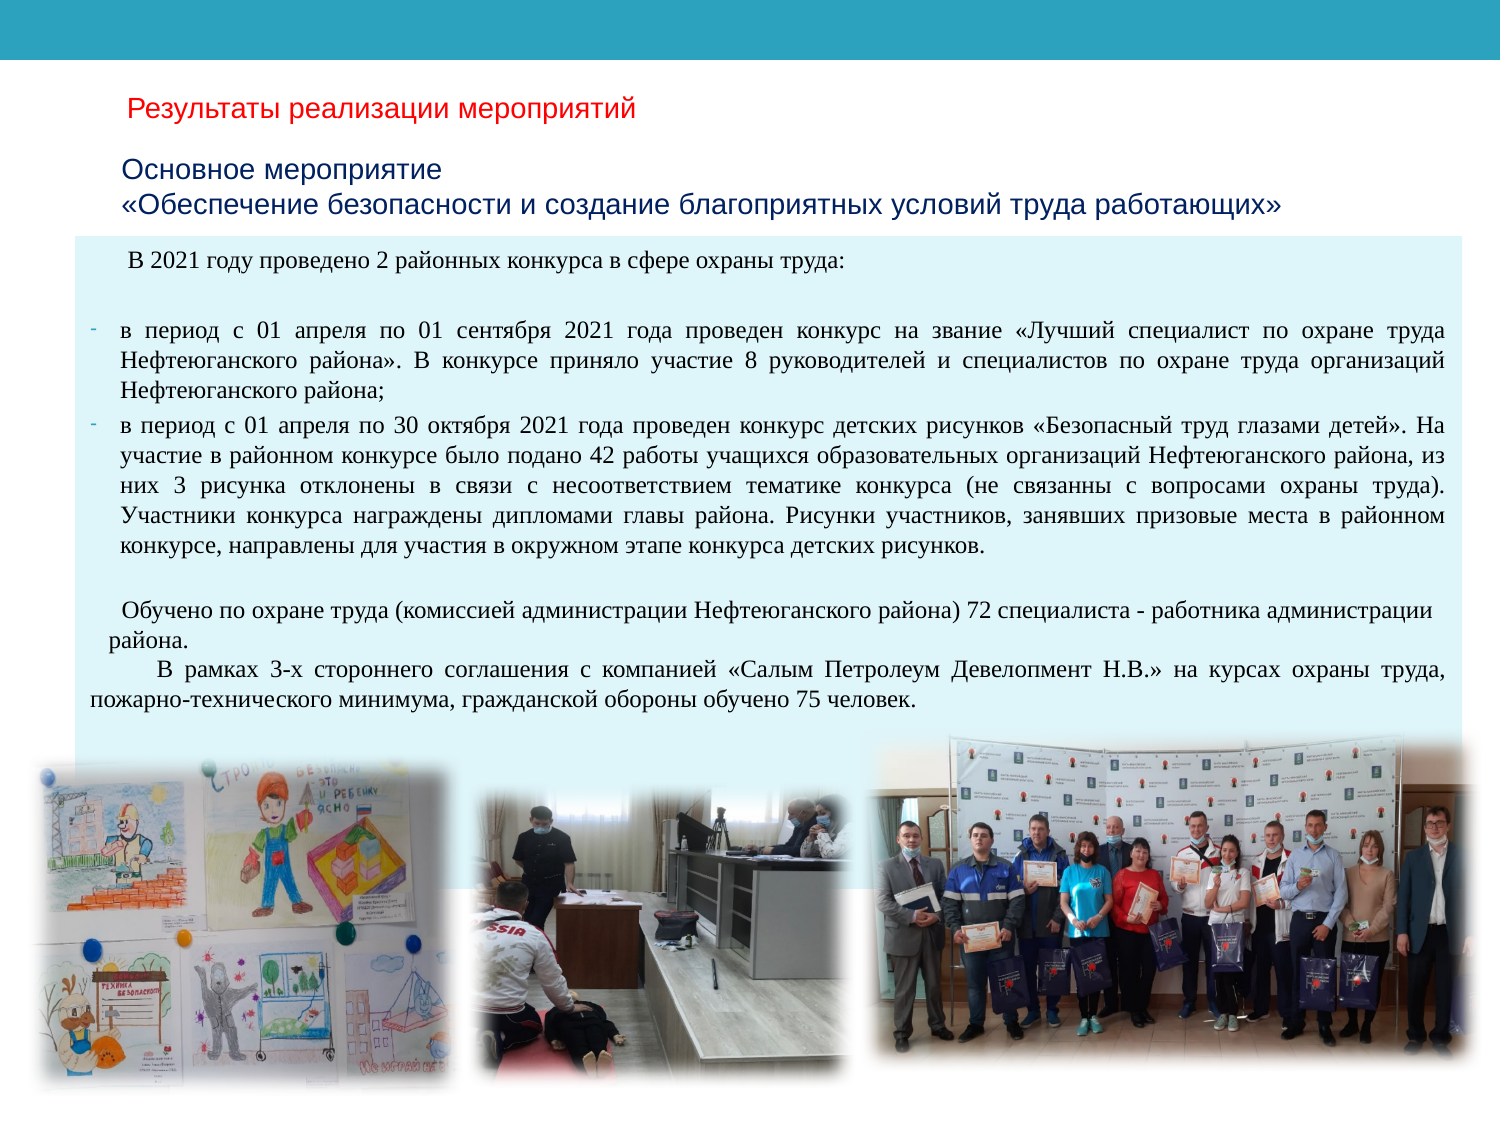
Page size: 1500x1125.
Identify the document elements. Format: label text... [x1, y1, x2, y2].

title [75, 147, 1425, 236]
picture [466, 780, 857, 1089]
list В 2021 году проведено 2 районных конкурса в сфере охраны труда: в период с 01 апреля по 01 сентября 2021 года проведен конкурс на звание «Лучший специалист по охране труда Нефтеюганского района». В конкурсе приняло участие 8 руководителей и специалистов по охране труда организаций Нефтеюганского района; в период с 01 апреля по 30 октября 2021 года проведен конкурс детских рисунков «Безопасный труд глазами детей». На участие в районном конкурсе было подано 42 работы учащихся образовательных организаций Нефтеюганского района, из них 3 рисунка отклонены в связи с несоответствием тематике конкурса (не связанны с вопросами охраны труда). Участники конкурса награждены дипломами главы района. Рисунки участников, занявших призовые места в районном конкурсе, направлены для участия в окружном этапе конкурса детских рисунков. Обучено по охране труда (комиссией администрации Нефтеюганского района) 72 специалиста - работника администрации района. В рамках 3-х стороннего соглашения с компанией «Салым Петролеум Девелопмент Н.В.» на курсах охраны труда, пожарно-технического минимума, гражданской обороны обучено 75 человек. [75, 236, 1463, 777]
picture [860, 727, 1483, 1073]
picture [26, 753, 464, 1097]
text_box Основное мероприятие «Обеспечение безопасности и создание благоприятных условий труда работающих» [106, 143, 1412, 228]
text_box Результаты реализации мероприятий [112, 82, 1010, 132]
